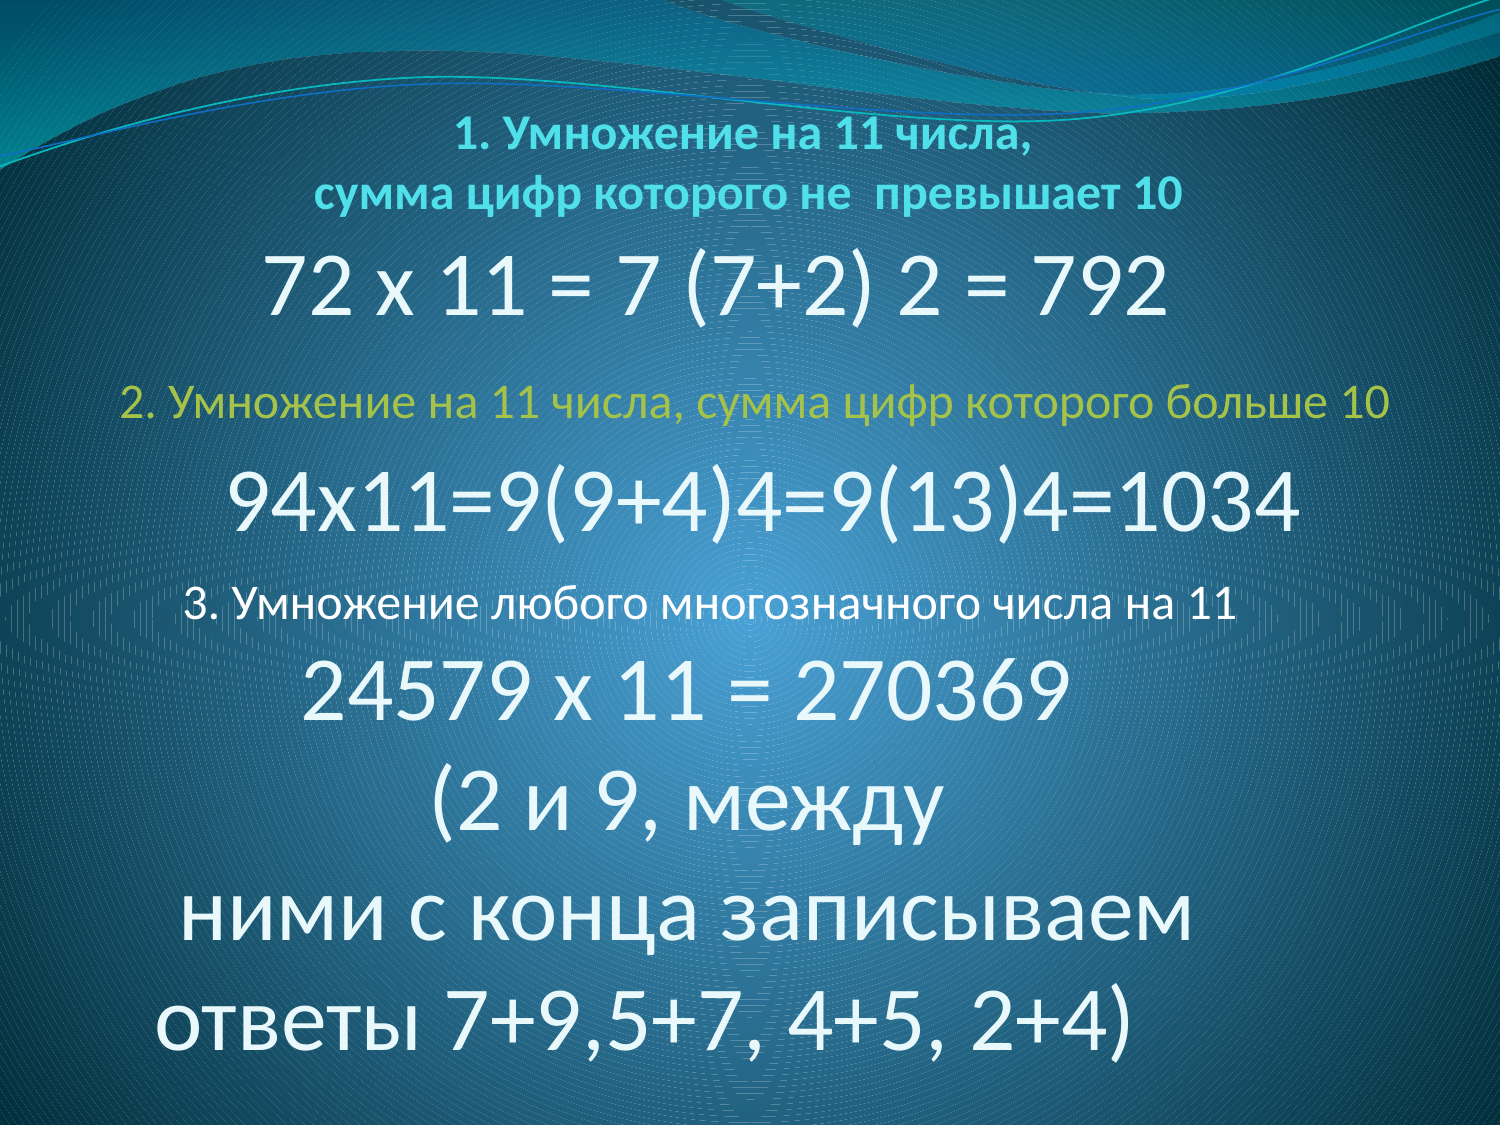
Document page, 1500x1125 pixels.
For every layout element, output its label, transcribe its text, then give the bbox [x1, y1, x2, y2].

text_box 94х11=9(9+4)4=9(13)4=1034 [194, 432, 1333, 558]
text_box 3. Умножение любого многозначного числа на 11 [123, 562, 1416, 621]
subtitle 72 х 11 = 7 (7+2) 2 = 792 [159, 208, 1306, 350]
text_box 24579 х 11 = 270369 (2 и 9, между ними с конца записываем ответы 7+9,5+7, 4+5, 2+4) [29, 621, 1465, 1077]
title 1. Умножение на 11 числа, сумма цифр которого не превышает 10 [0, 30, 1500, 220]
text_box 2. Умножение на 11 числа, сумма цифр которого больше 10 [0, 361, 1500, 437]
